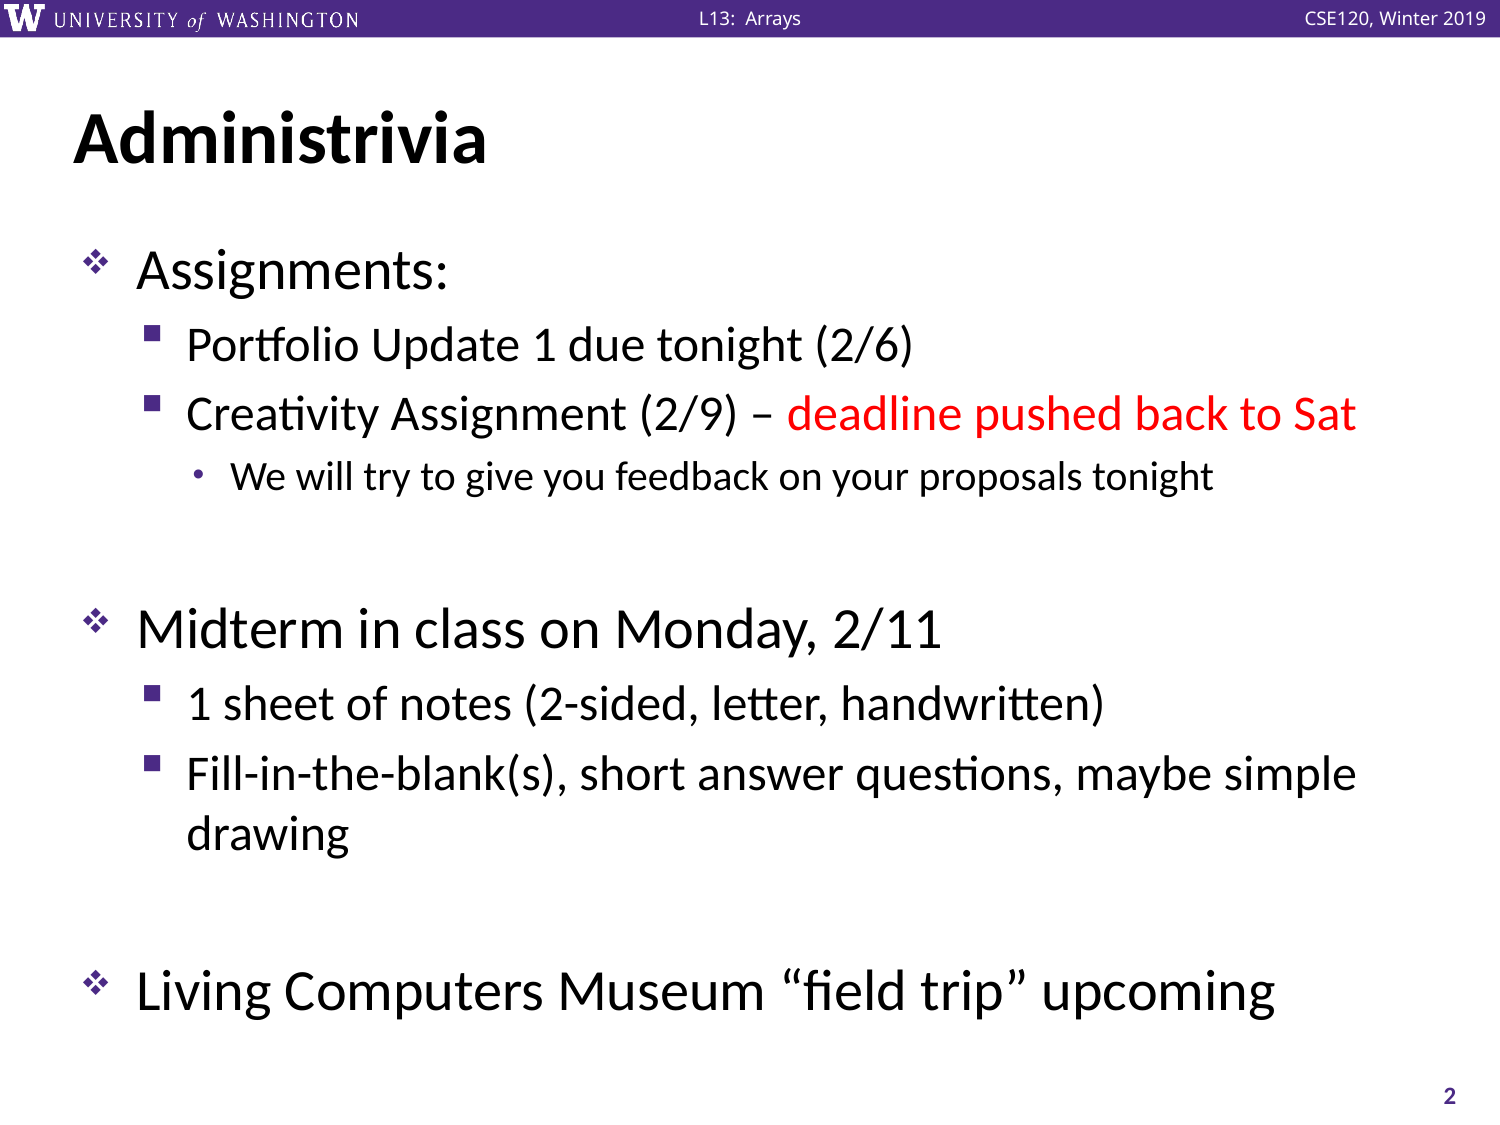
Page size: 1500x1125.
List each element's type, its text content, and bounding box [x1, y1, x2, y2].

slide_number 2 [1400, 1065, 1500, 1125]
title Administrivia [58, 71, 1438, 197]
list Assignments: Portfolio Update 1 due tonight (2/6) Creativity Assignment (2/9) – deadline pushed back to Sat We will try to give you feedback on your proposals tonight Midterm in class on Monday, 2/11 1 sheet of notes (2-sided, letter, handwritten) Fill-in-the-blank(s), short answer questions, maybe simple drawing Living Computers Museum “field trip” upcoming [64, 223, 1438, 1040]
picture [4, 4, 358, 32]
